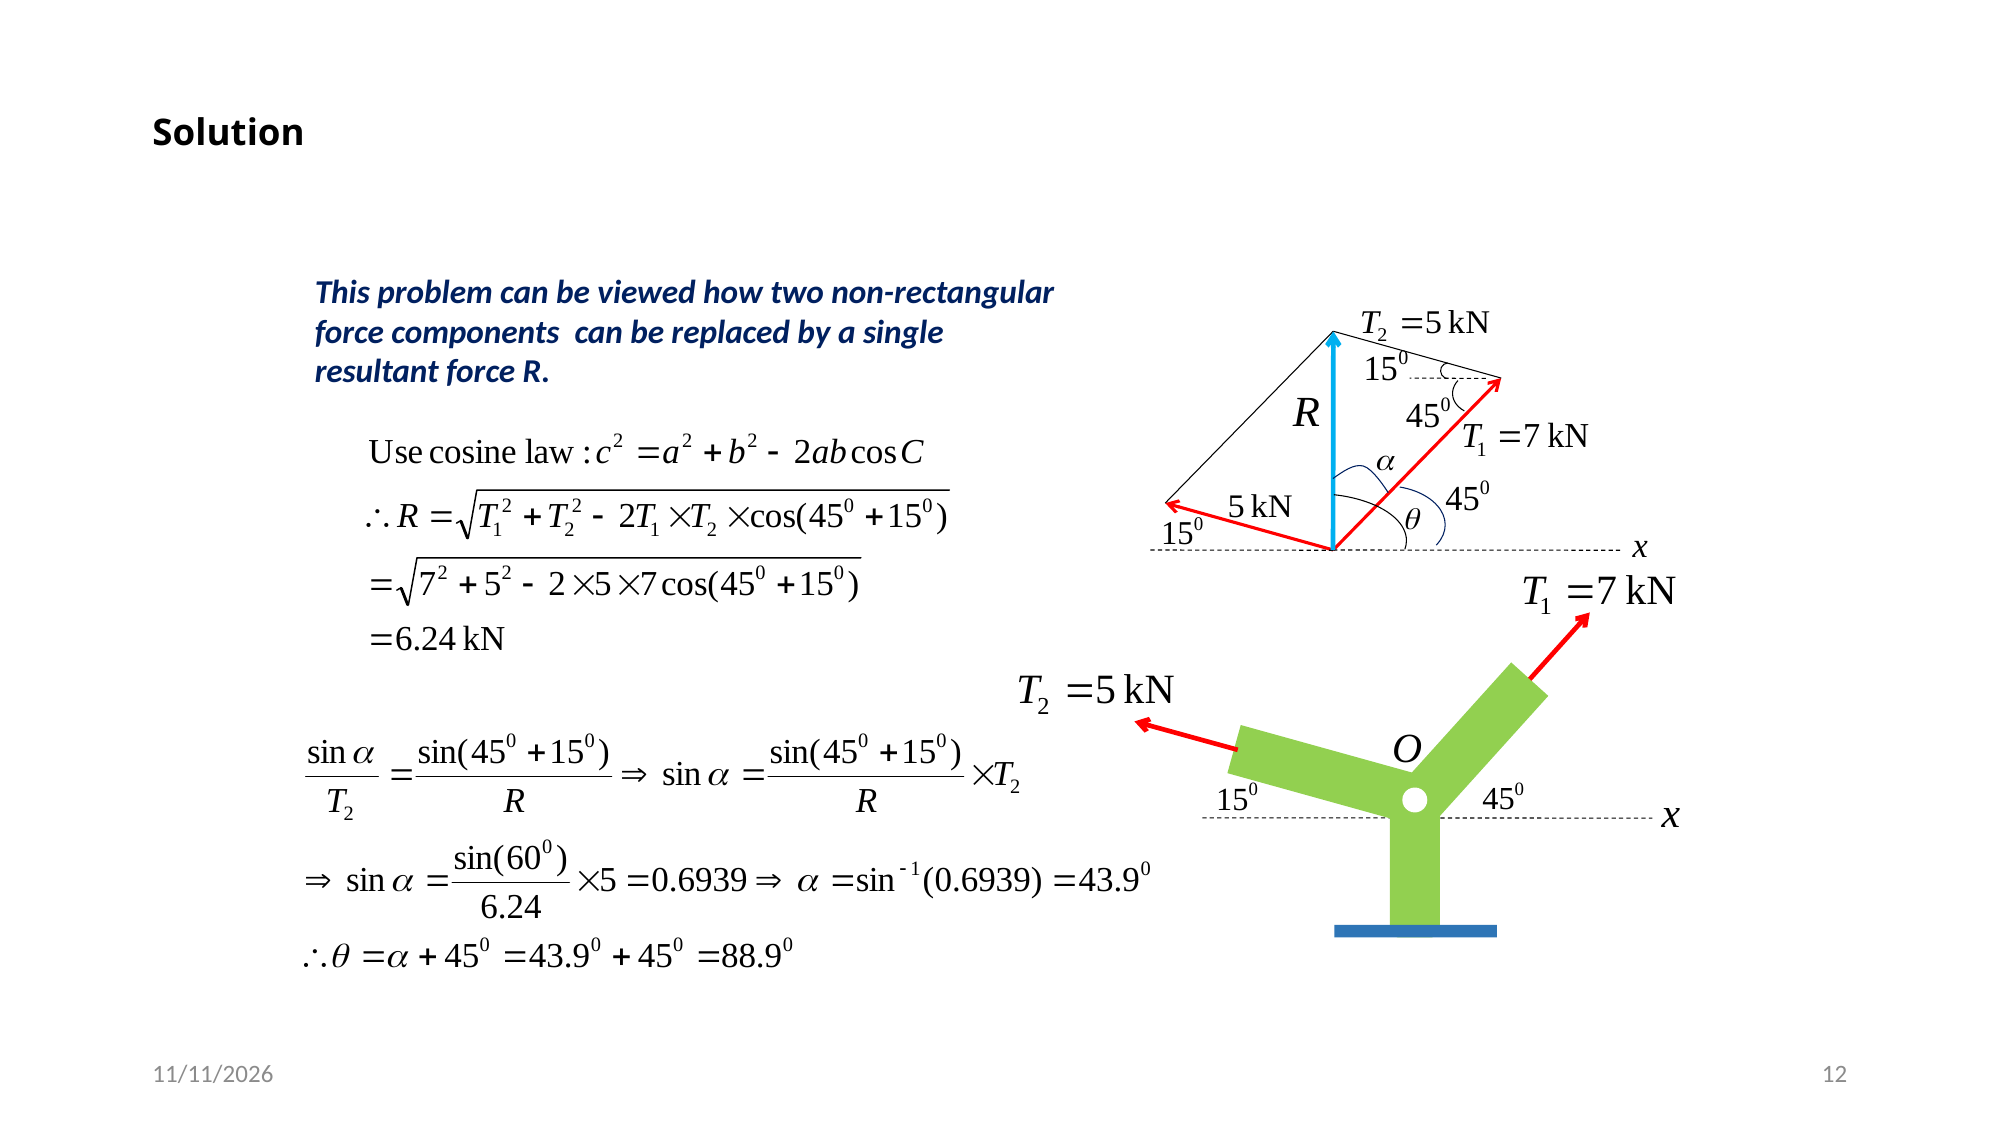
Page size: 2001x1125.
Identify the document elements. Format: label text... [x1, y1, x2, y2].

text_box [1149, 299, 1655, 588]
text_box This problem can be viewed how two non-rectangular force components can be replaced by a single resultant force R. [300, 262, 1088, 397]
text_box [362, 424, 958, 659]
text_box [1012, 562, 1689, 938]
title Solution [137, 26, 1863, 162]
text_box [299, 724, 1161, 976]
slide_number 12 [1412, 1042, 1863, 1103]
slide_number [137, 1042, 588, 1103]
